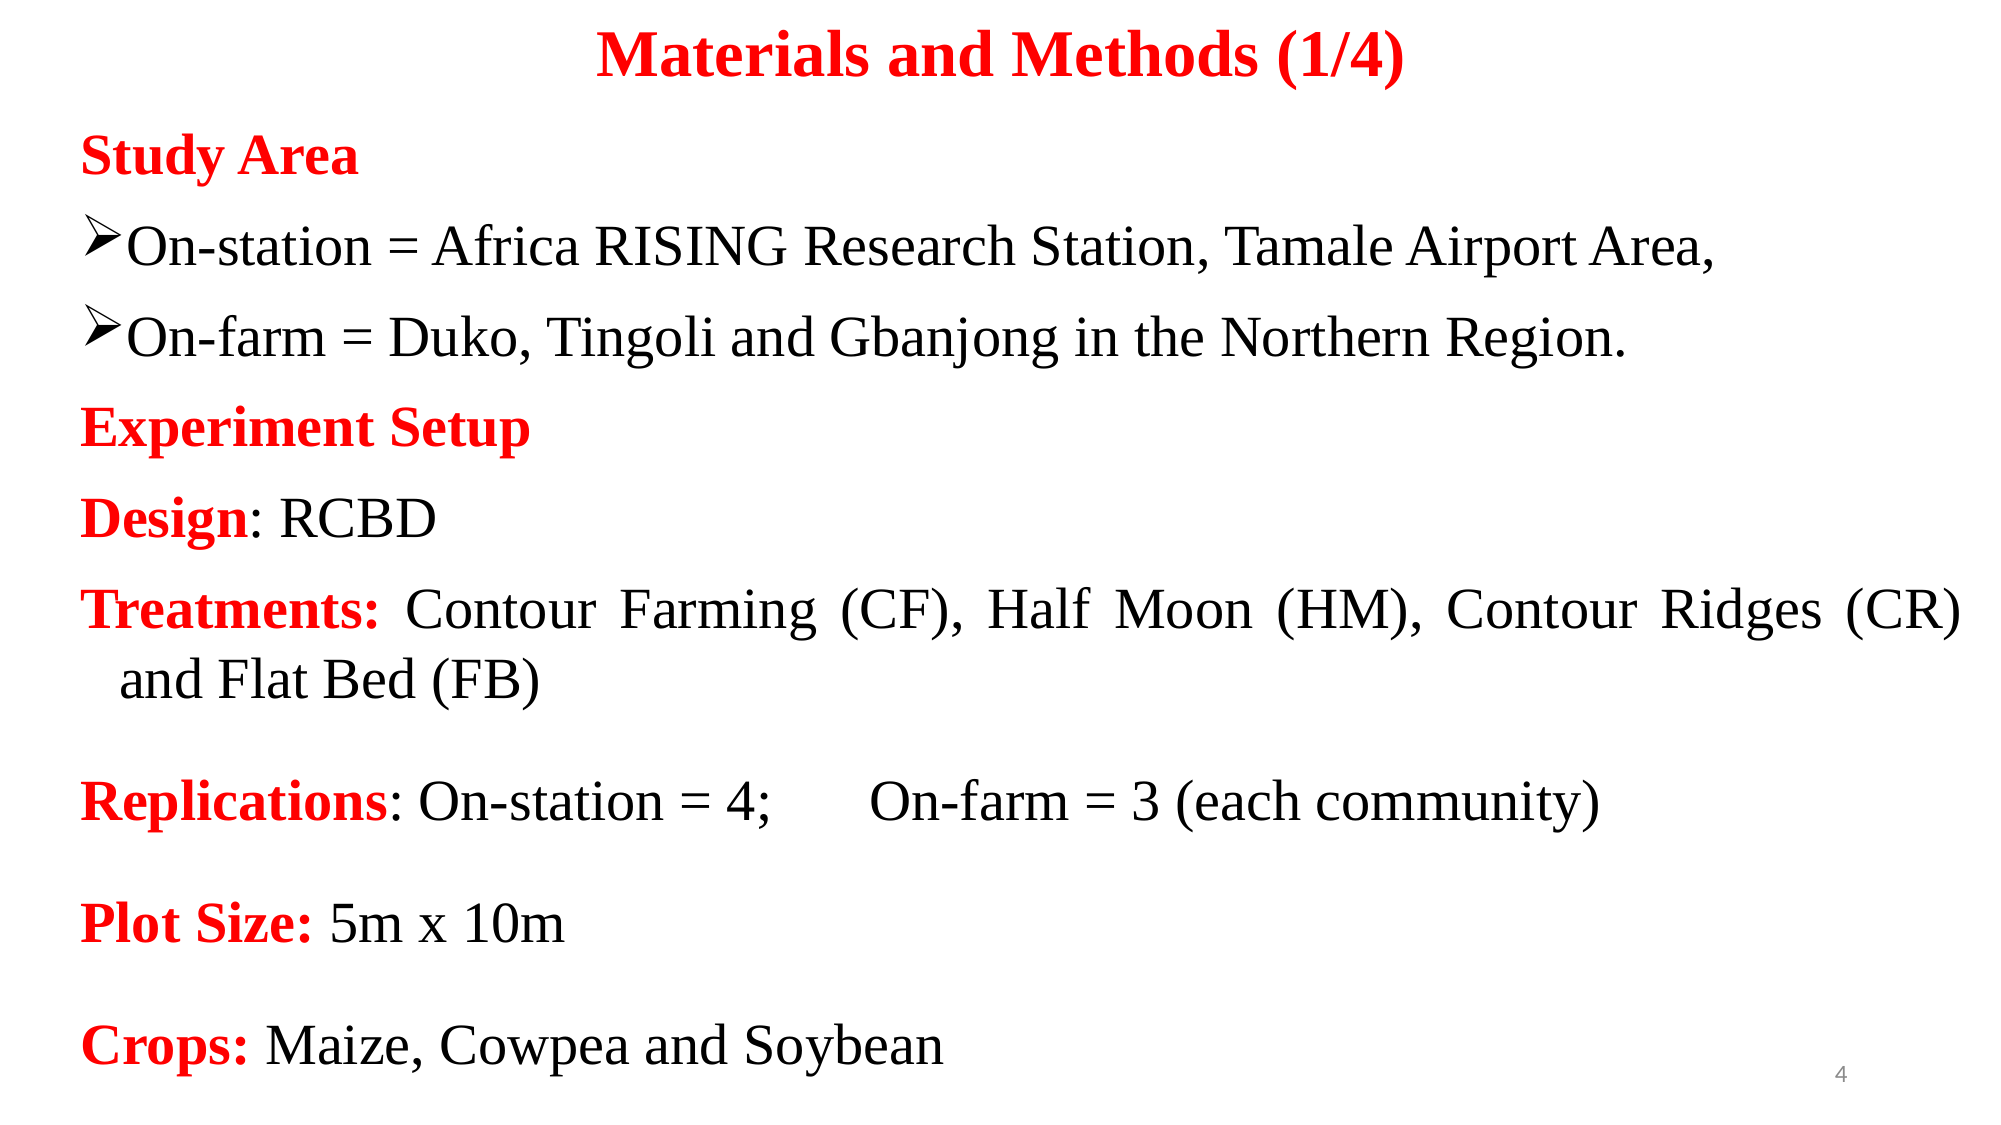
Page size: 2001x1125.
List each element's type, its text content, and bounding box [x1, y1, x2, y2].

slide_number 4 [1412, 1042, 1863, 1103]
list Study Area On-station = Africa RISING Research Station, Tamale Airport Area, On-farm = Duko, Tingoli and Gbanjong in the Northern Region. Experiment Setup Design: RCBD Treatments: Contour Farming (CF), Half Moon (HM), Contour Ridges (CR) and Flat Bed (FB) Replications: On-station = 4; On-farm = 3 (each community) Plot Size: 5m x 10m Crops: Maize, Cowpea and Soybean [28, 108, 1979, 1125]
title Materials and Methods (1/4) [64, 0, 1940, 108]
